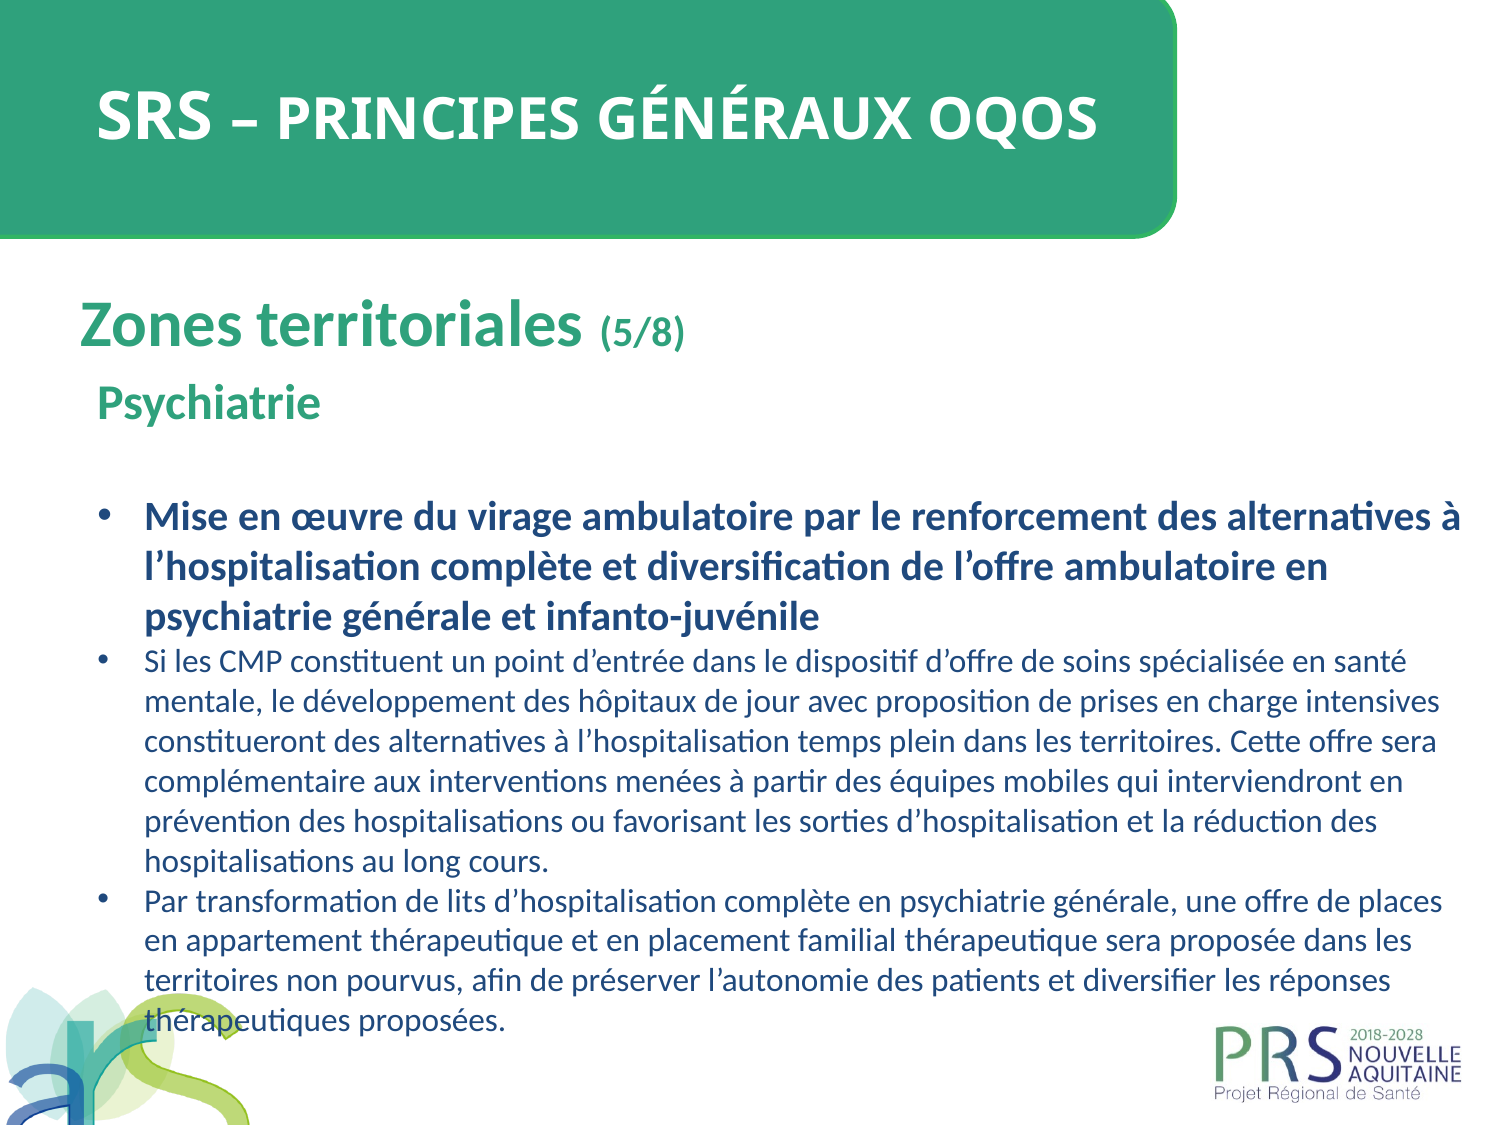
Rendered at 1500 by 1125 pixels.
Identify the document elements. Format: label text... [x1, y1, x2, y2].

picture [1210, 1081, 1466, 1103]
text_box Psychiatrie Mise en œuvre du virage ambulatoire par le renforcement des alternatives à l’hospitalisation complète et diversification de l’offre ambulatoire en psychiatrie générale et infanto-juvénile Si les CMP constituent un point d’entrée dans le dispositif d’offre de soins spécialisée en santé mentale, le développement des hôpitaux de jour avec proposition de prises en charge intensives constitueront des alternatives à l’hospitalisation temps plein dans les territoires. Cette offre sera complémentaire aux interventions menées à partir des équipes mobiles qui interviendront en prévention des hospitalisations ou favorisant les sorties d’hospitalisation et la réduction des hospitalisations au long cours. Par transformation de lits d’hospitalisation complète en psychiatrie générale, une offre de places en appartement thérapeutique et en placement familial thérapeutique sera proposée dans les territoires non pourvus, afin de préserver l’autonomie des patients et diversifier les réponses thérapeutiques proposées. [82, 361, 1500, 1081]
text_box [0, 0, 1176, 239]
picture [5, 987, 250, 1125]
list Zones territoriales (5/8) [64, 202, 1447, 502]
text_box SRS – Principes généraux OQOS [29, 19, 1415, 207]
